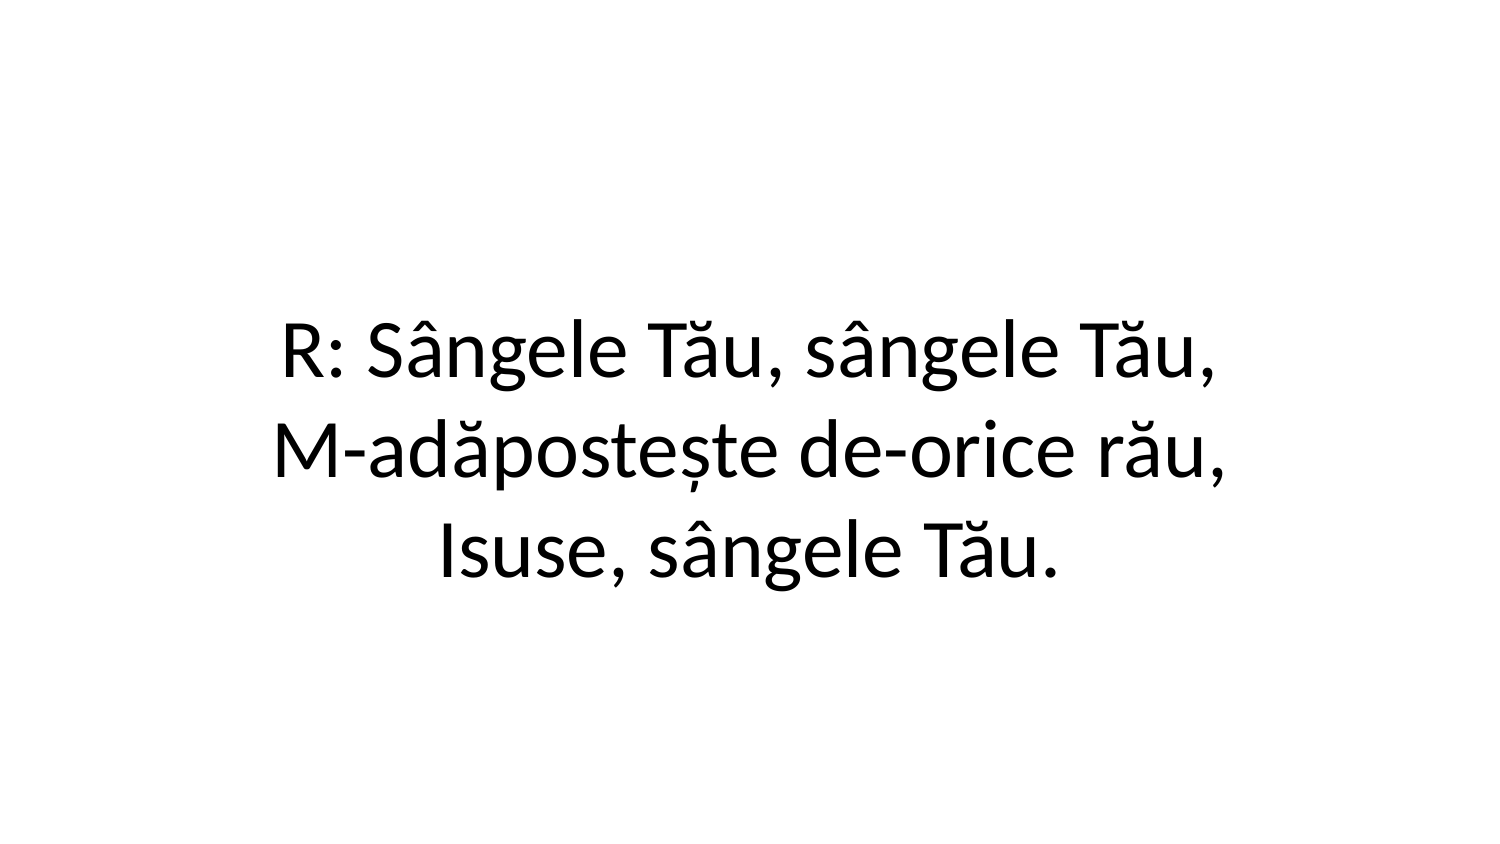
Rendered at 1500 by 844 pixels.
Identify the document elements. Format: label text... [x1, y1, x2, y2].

text_box R: Sângele Tău, sângele Tău, M-adăpostește de-orice rău, Isuse, sângele Tău. [256, 242, 1244, 602]
